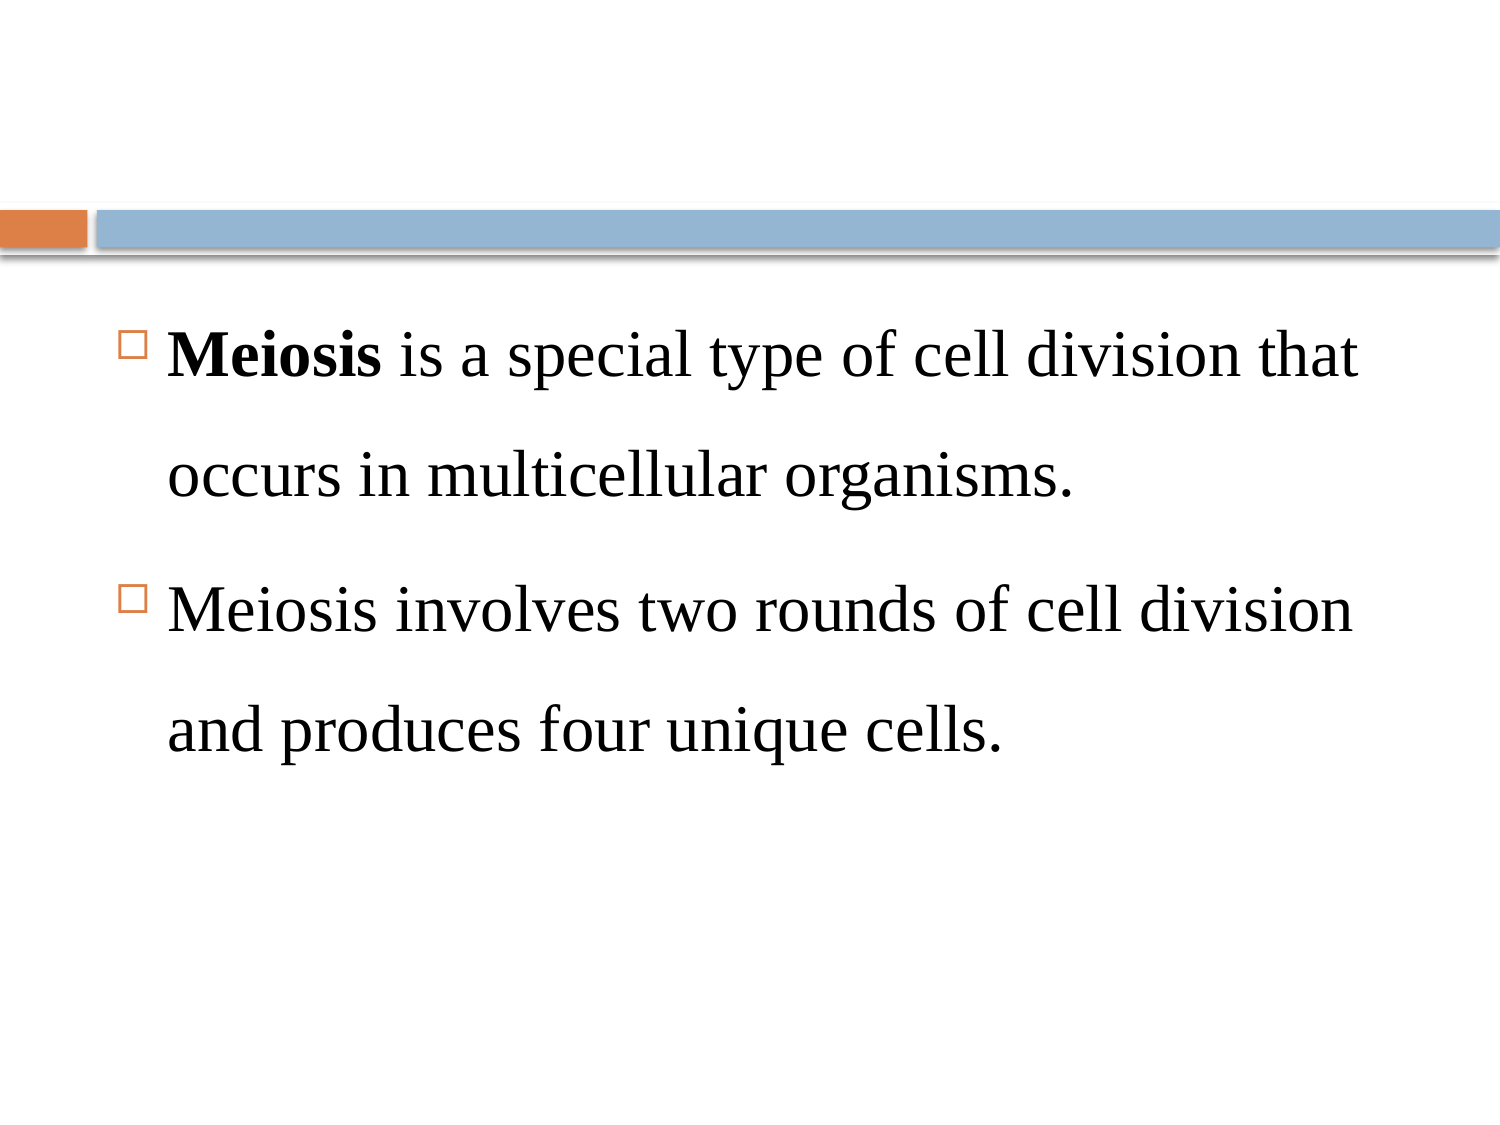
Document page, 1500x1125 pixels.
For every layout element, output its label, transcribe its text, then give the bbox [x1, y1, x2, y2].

list Meiosis is a special type of cell division that occurs in multicellular organisms. Meiosis involves two rounds of cell division and produces four unique cells. [100, 262, 1438, 1000]
